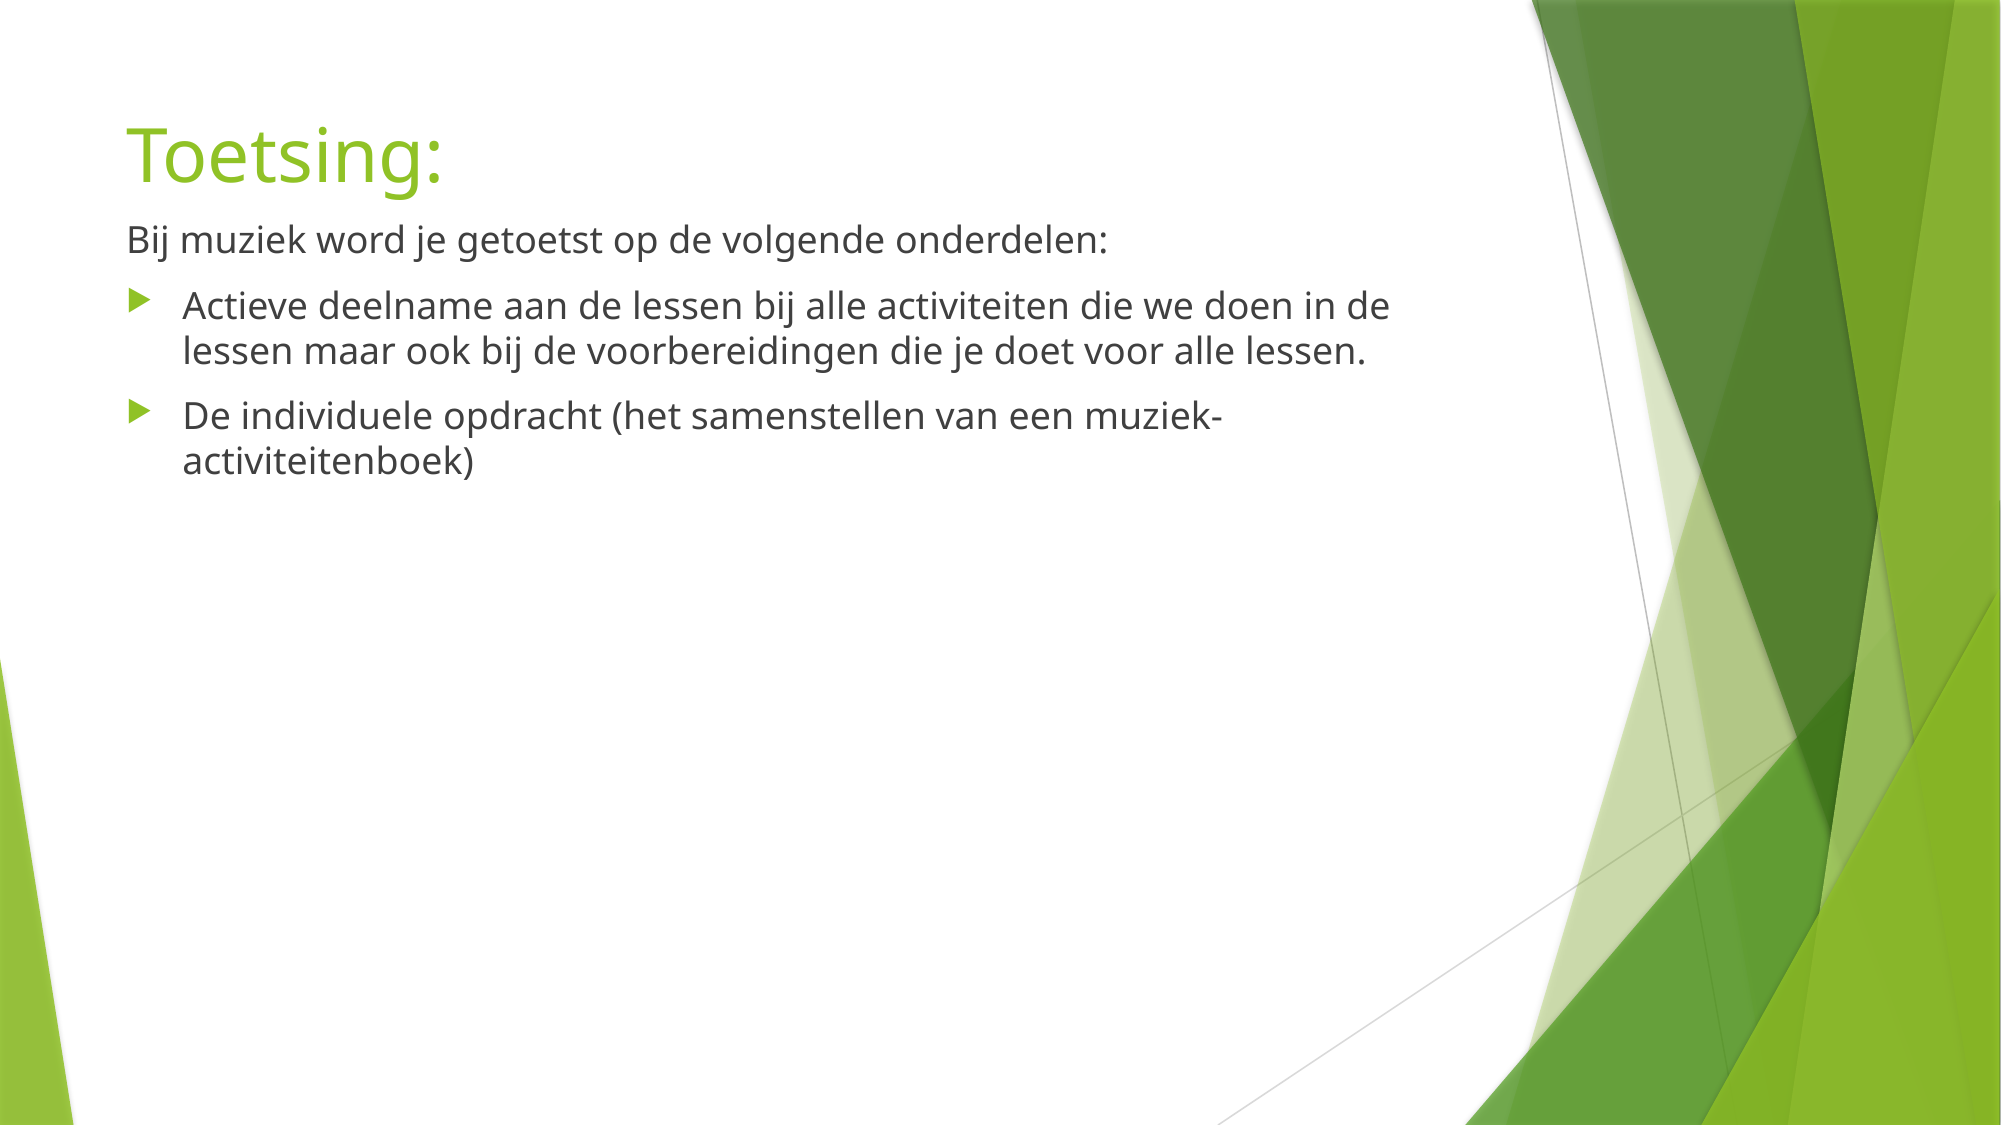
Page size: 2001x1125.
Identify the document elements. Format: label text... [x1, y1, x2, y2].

title Toetsing: [111, 99, 1522, 208]
list Bij muziek word je getoetst op de volgende onderdelen: Actieve deelname aan de lessen bij alle activiteiten die we doen in de lessen maar ook bij de voorbereidingen die je doet voor alle lessen. De individuele opdracht (het samenstellen van een muziek-activiteitenboek) [111, 208, 1522, 845]
